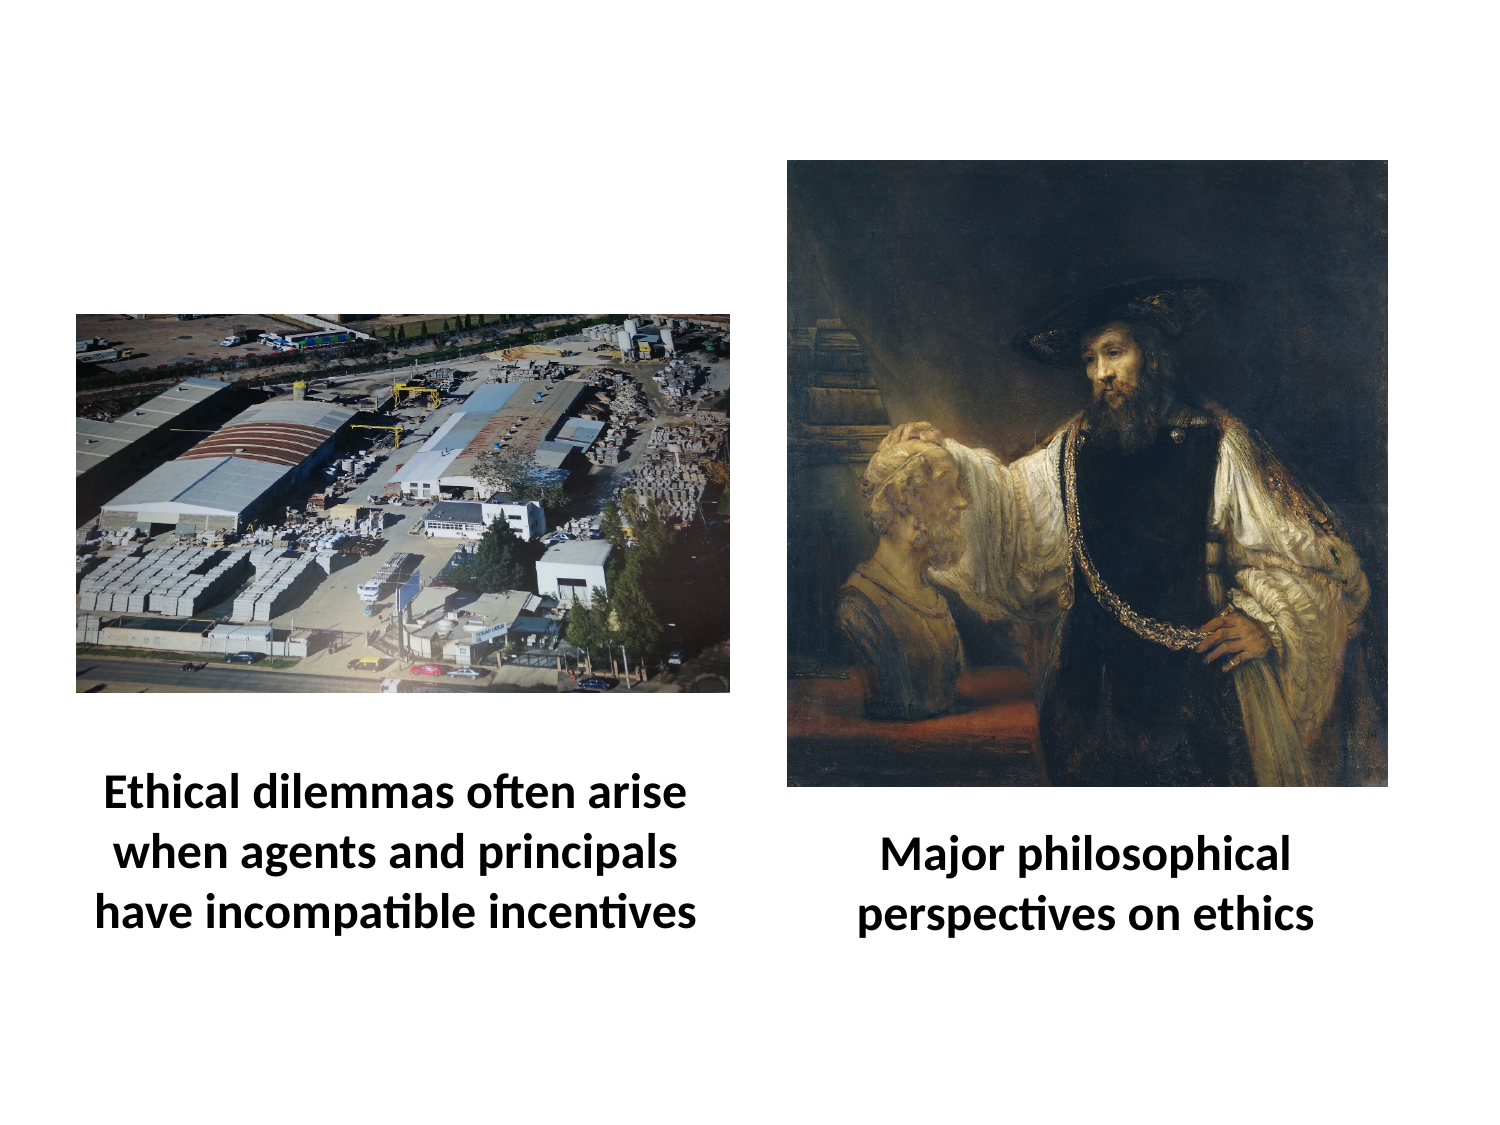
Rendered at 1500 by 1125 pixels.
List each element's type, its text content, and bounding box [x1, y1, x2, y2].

title Major philosophical perspectives on ethics [795, 795, 1376, 975]
list Ethical dilemmas often arise when agents and principals have incompatible incentives [53, 751, 739, 1125]
picture [786, 160, 1389, 788]
picture [76, 314, 730, 693]
